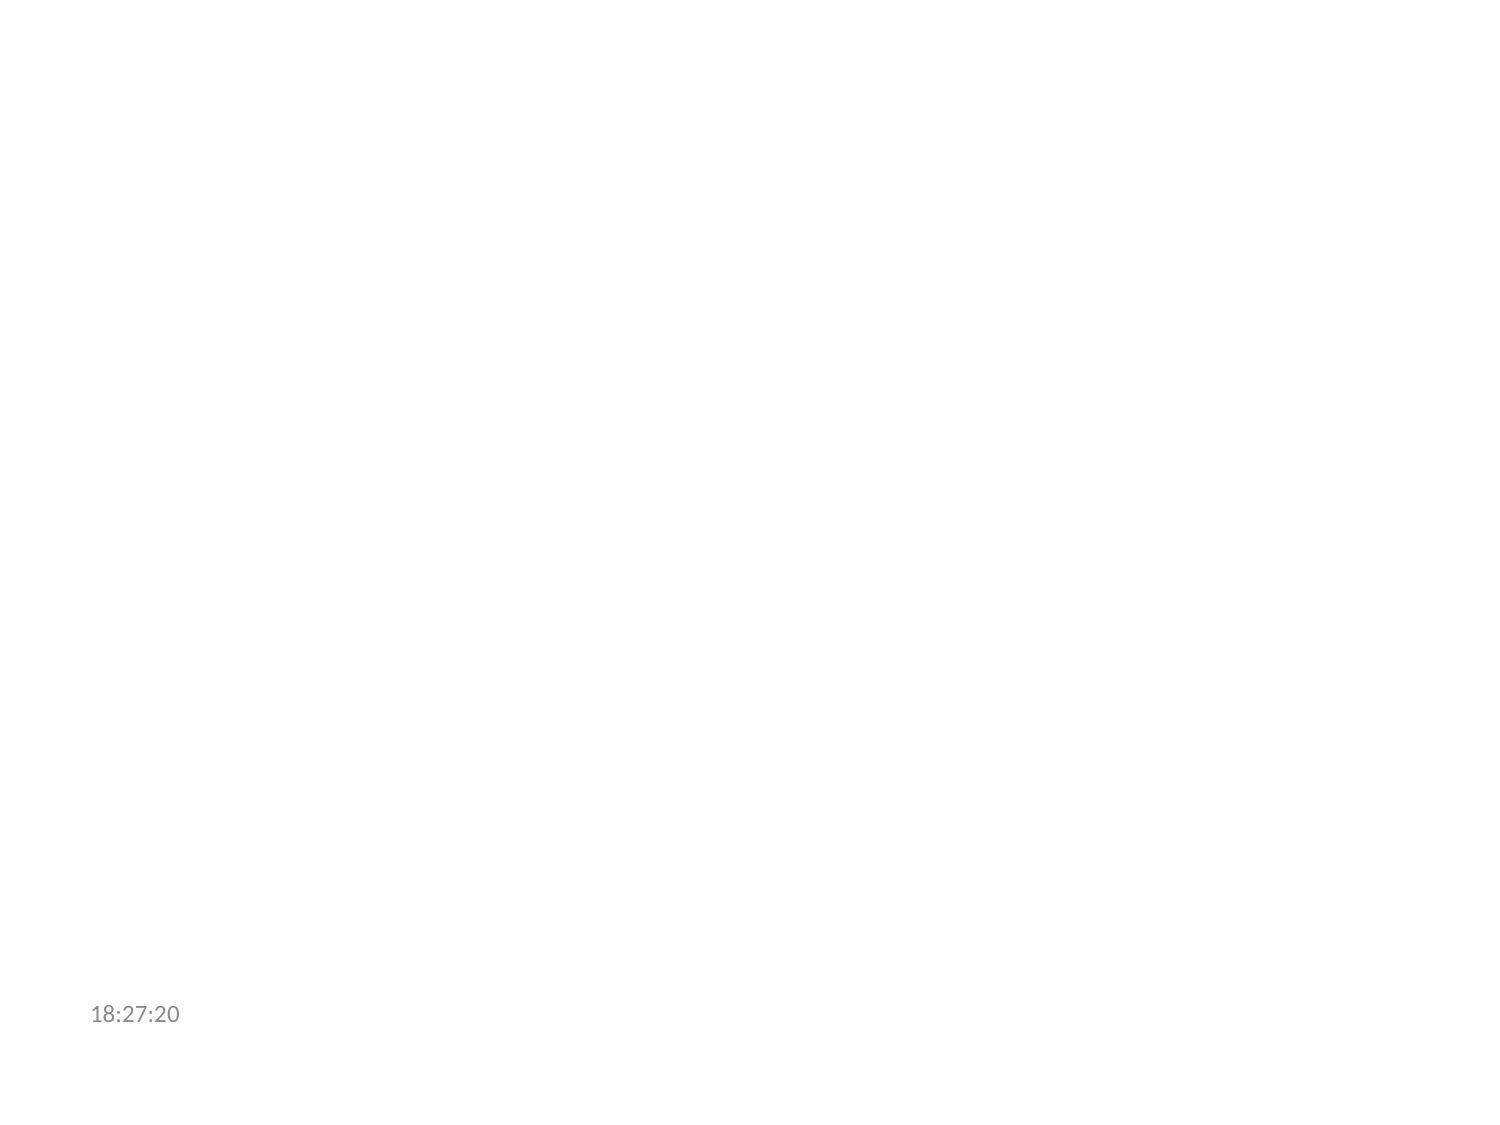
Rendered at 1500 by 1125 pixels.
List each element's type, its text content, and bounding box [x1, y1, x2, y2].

text_box 15:35:09 [75, 982, 425, 1043]
